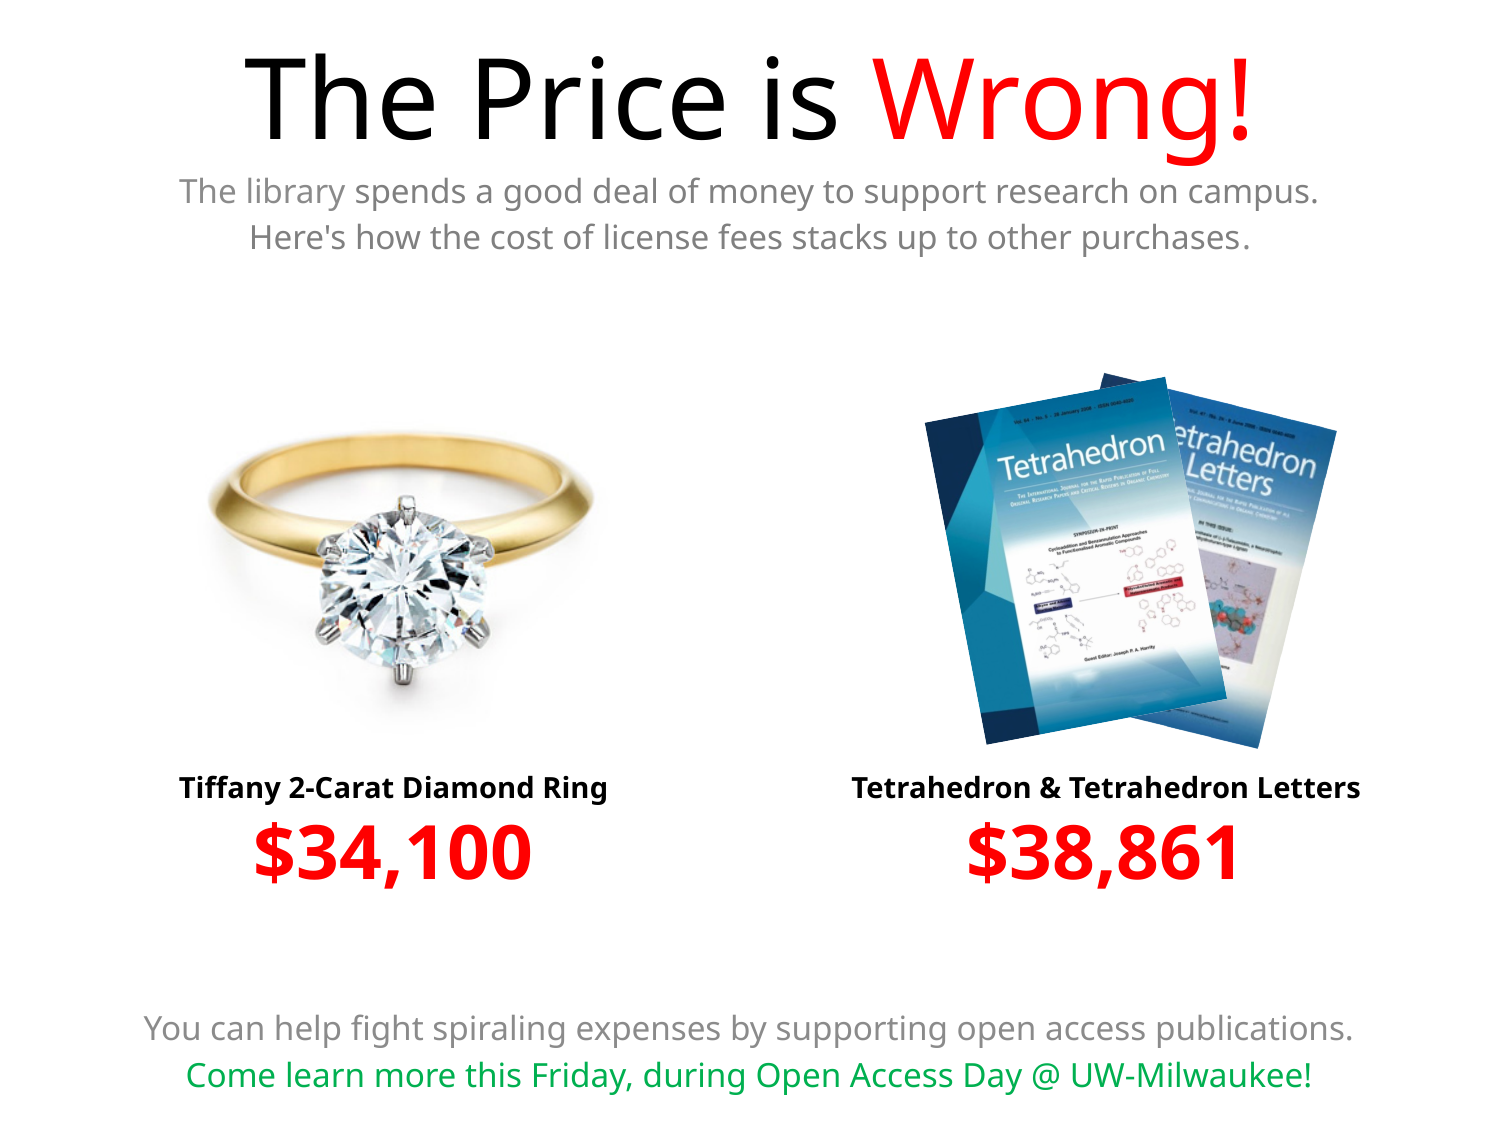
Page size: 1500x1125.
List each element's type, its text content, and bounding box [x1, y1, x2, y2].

picture [1100, 404, 1110, 408]
subtitle The library spends a good deal of money to support research on campus. Here's how the cost of license fees stacks up to other purchases. [0, 162, 1500, 288]
picture [112, 337, 709, 784]
text_box Tetrahedron & Tetrahedron Letters $38,861 [750, 762, 1463, 903]
text_box Tiffany 2-Carat Diamond Ring $34,100 [99, 762, 688, 903]
picture [925, 389, 1336, 748]
text_box You can help fight spiraling expenses by supporting open access publications. Come learn more this Friday, during Open Access Day @ UW-Milwaukee! [0, 999, 1500, 1125]
title The Price is Wrong! [0, 2, 1500, 162]
picture [1101, 374, 1136, 388]
